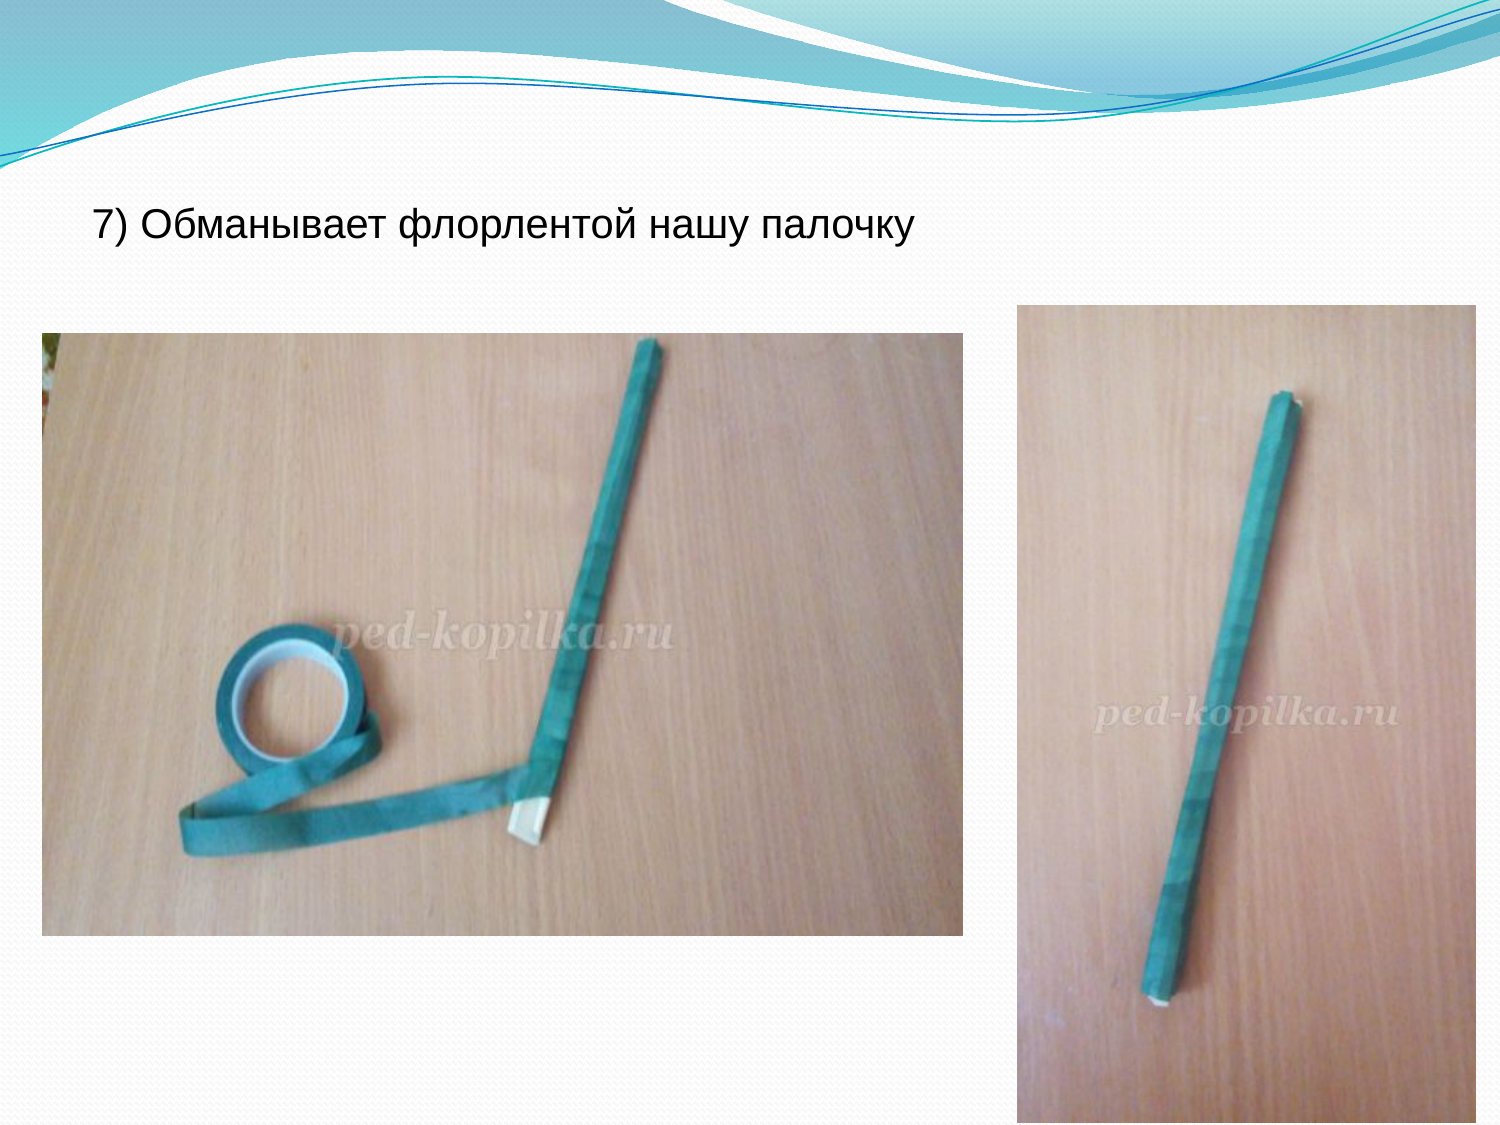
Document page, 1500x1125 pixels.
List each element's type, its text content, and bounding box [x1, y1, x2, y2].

picture [1017, 305, 1476, 1123]
text_box 7) Обманывает флорлентой нашу палочку [76, 189, 1424, 255]
picture [42, 333, 963, 936]
